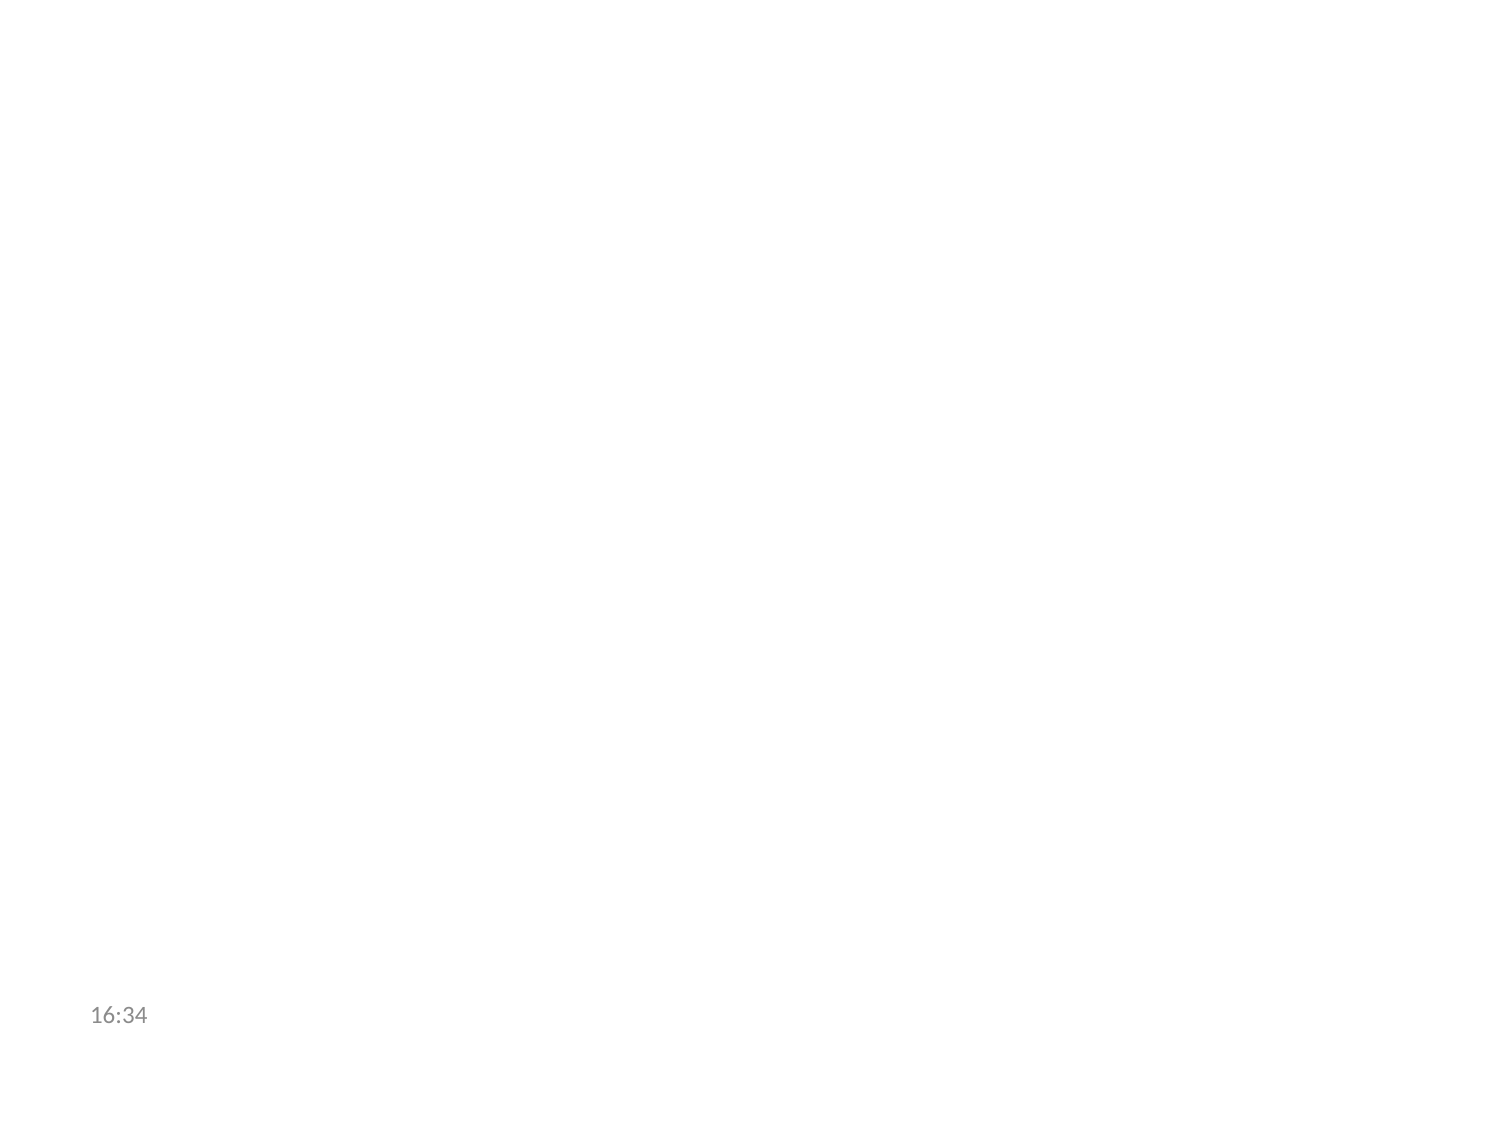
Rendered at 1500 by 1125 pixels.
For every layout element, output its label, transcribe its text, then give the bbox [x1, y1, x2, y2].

text_box 15:35 [75, 983, 425, 1044]
